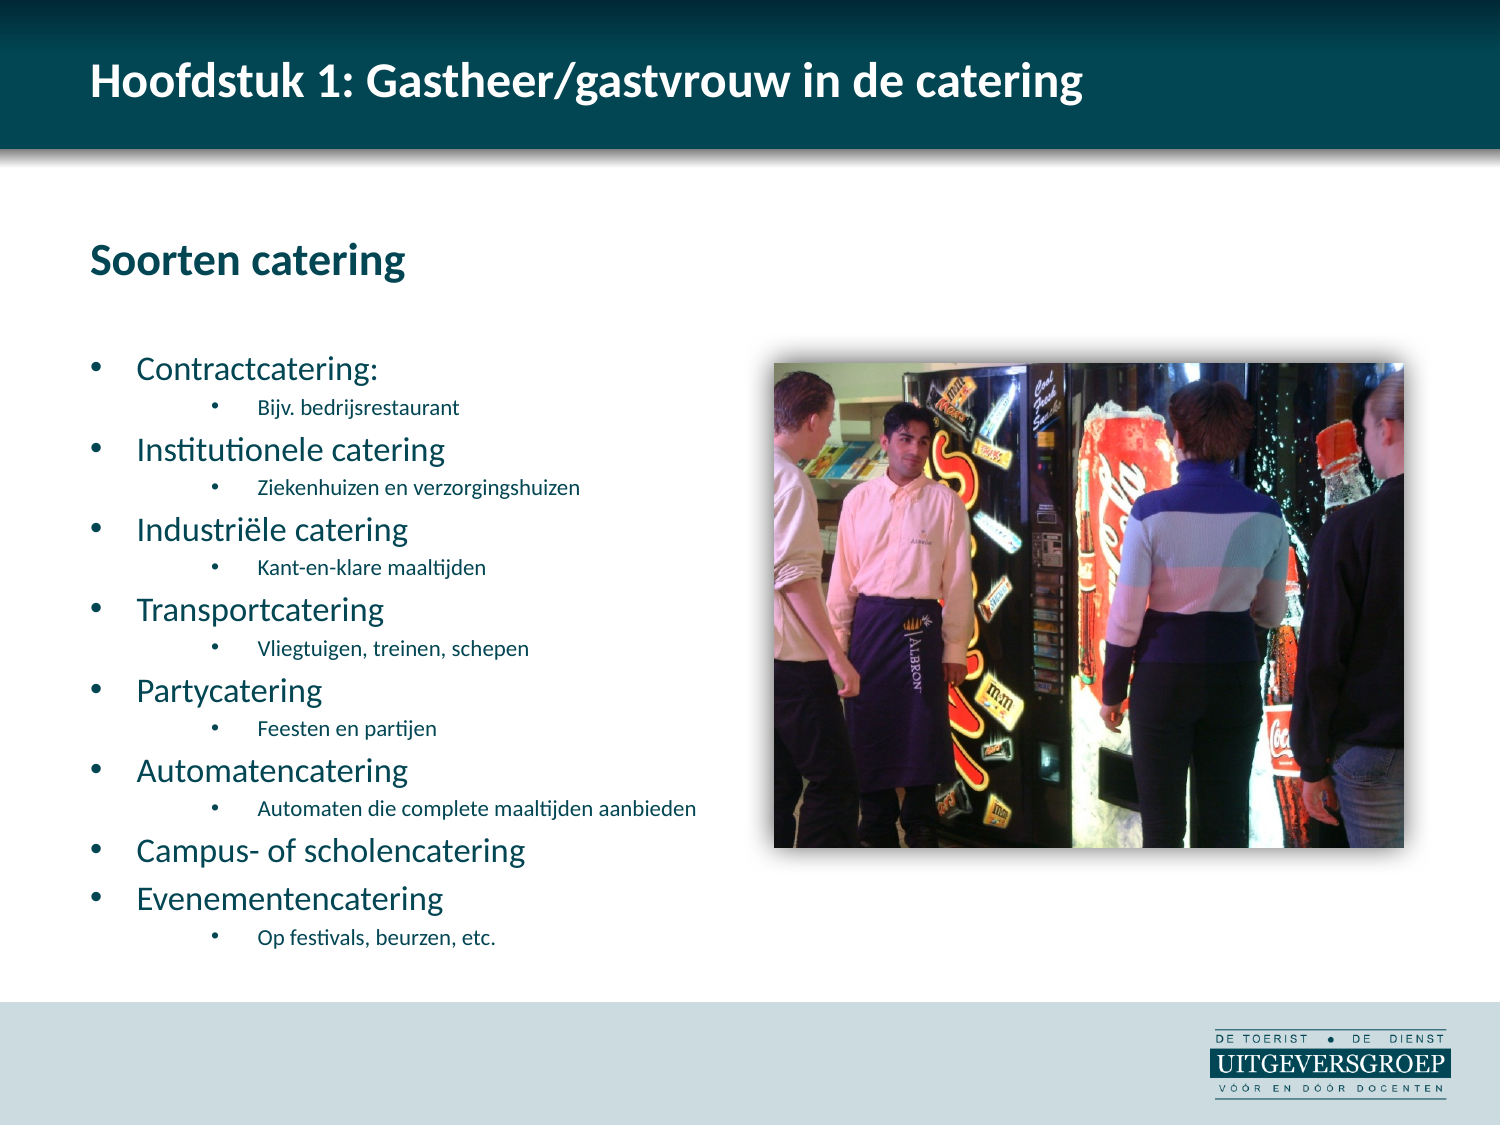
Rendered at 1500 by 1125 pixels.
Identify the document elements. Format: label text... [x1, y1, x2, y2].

picture [774, 362, 1404, 848]
picture [1210, 1021, 1451, 1106]
title Hoofdstuk 1: Gastheer/gastvrouw in de catering [75, 0, 1425, 172]
list Soorten catering Contractcatering: Bijv. bedrijsrestaurant Institutionele catering Ziekenhuizen en verzorgingshuizen Industriële catering Kant-en-klare maaltijden Transportcatering Vliegtuigen, treinen, schepen Partycatering Feesten en partijen Automatencatering Automaten die complete maaltijden aanbieden Campus- of scholencatering Evenementencatering Op festivals, beurzen, etc. [75, 221, 1425, 965]
